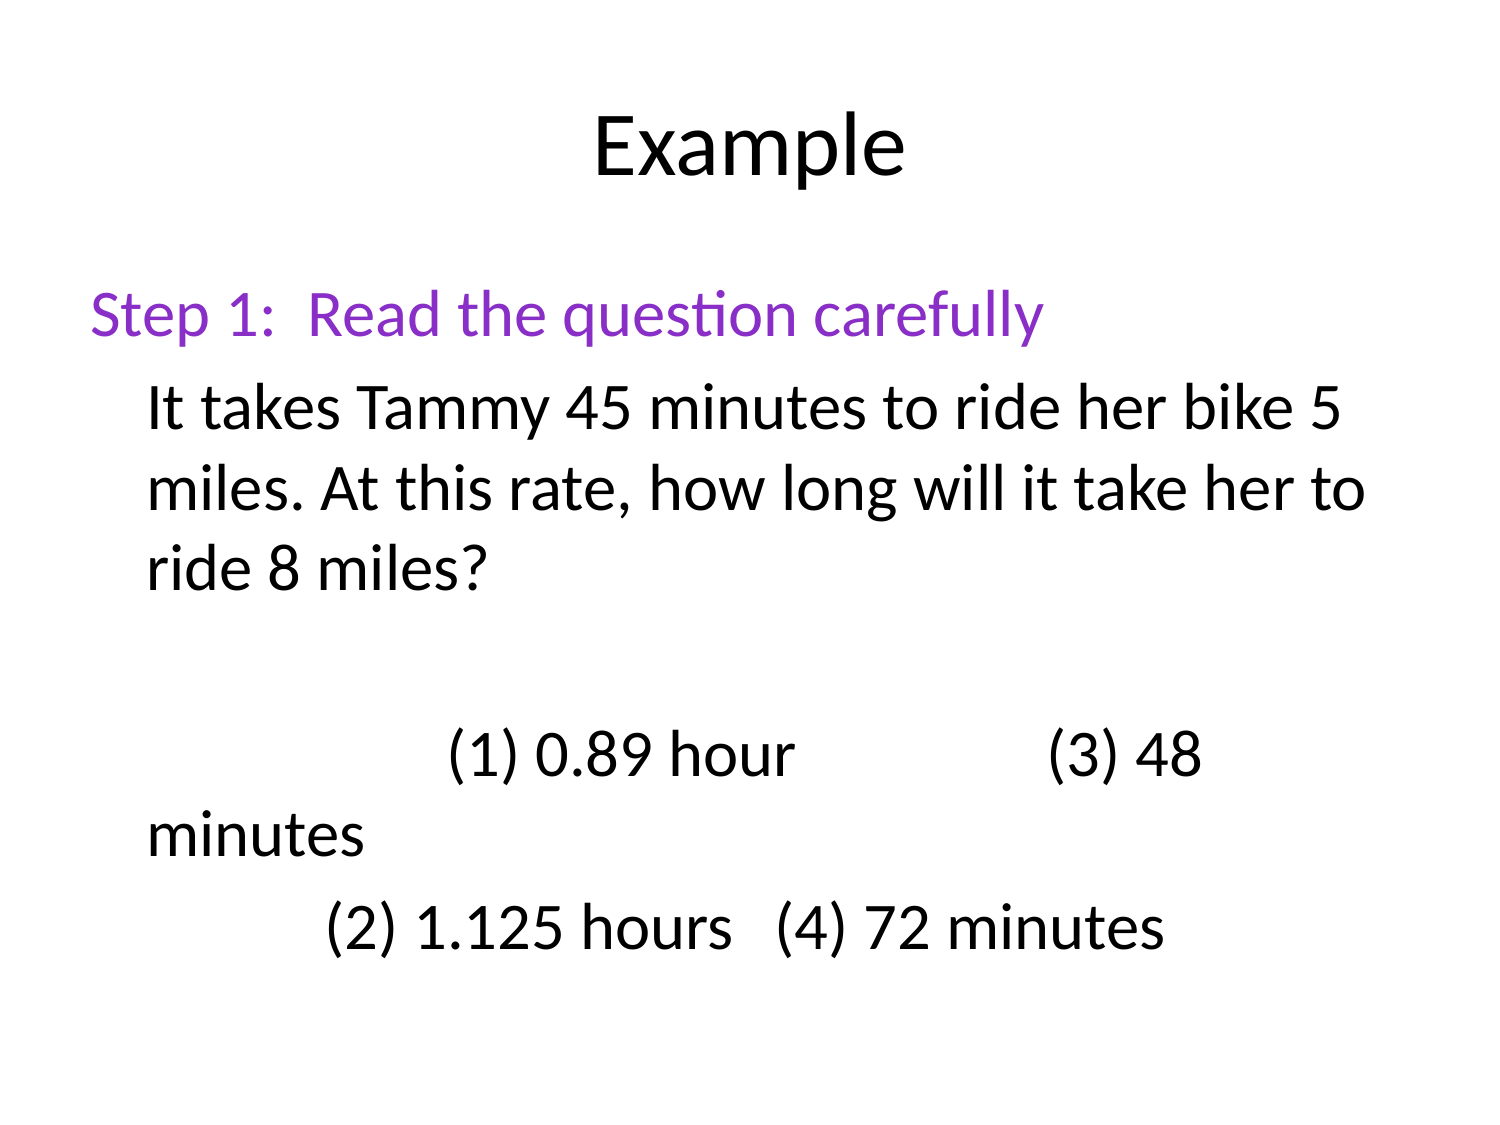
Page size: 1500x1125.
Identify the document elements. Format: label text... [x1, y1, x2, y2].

title Example [75, 45, 1425, 233]
list Step 1: Read the question carefully It takes Tammy 45 minutes to ride her bike 5 miles. At this rate, how long will it take her to ride 8 miles? (1) 0.89 hour (3) 48 minutes (2) 1.125 hours (4) 72 minutes [75, 262, 1425, 1005]
